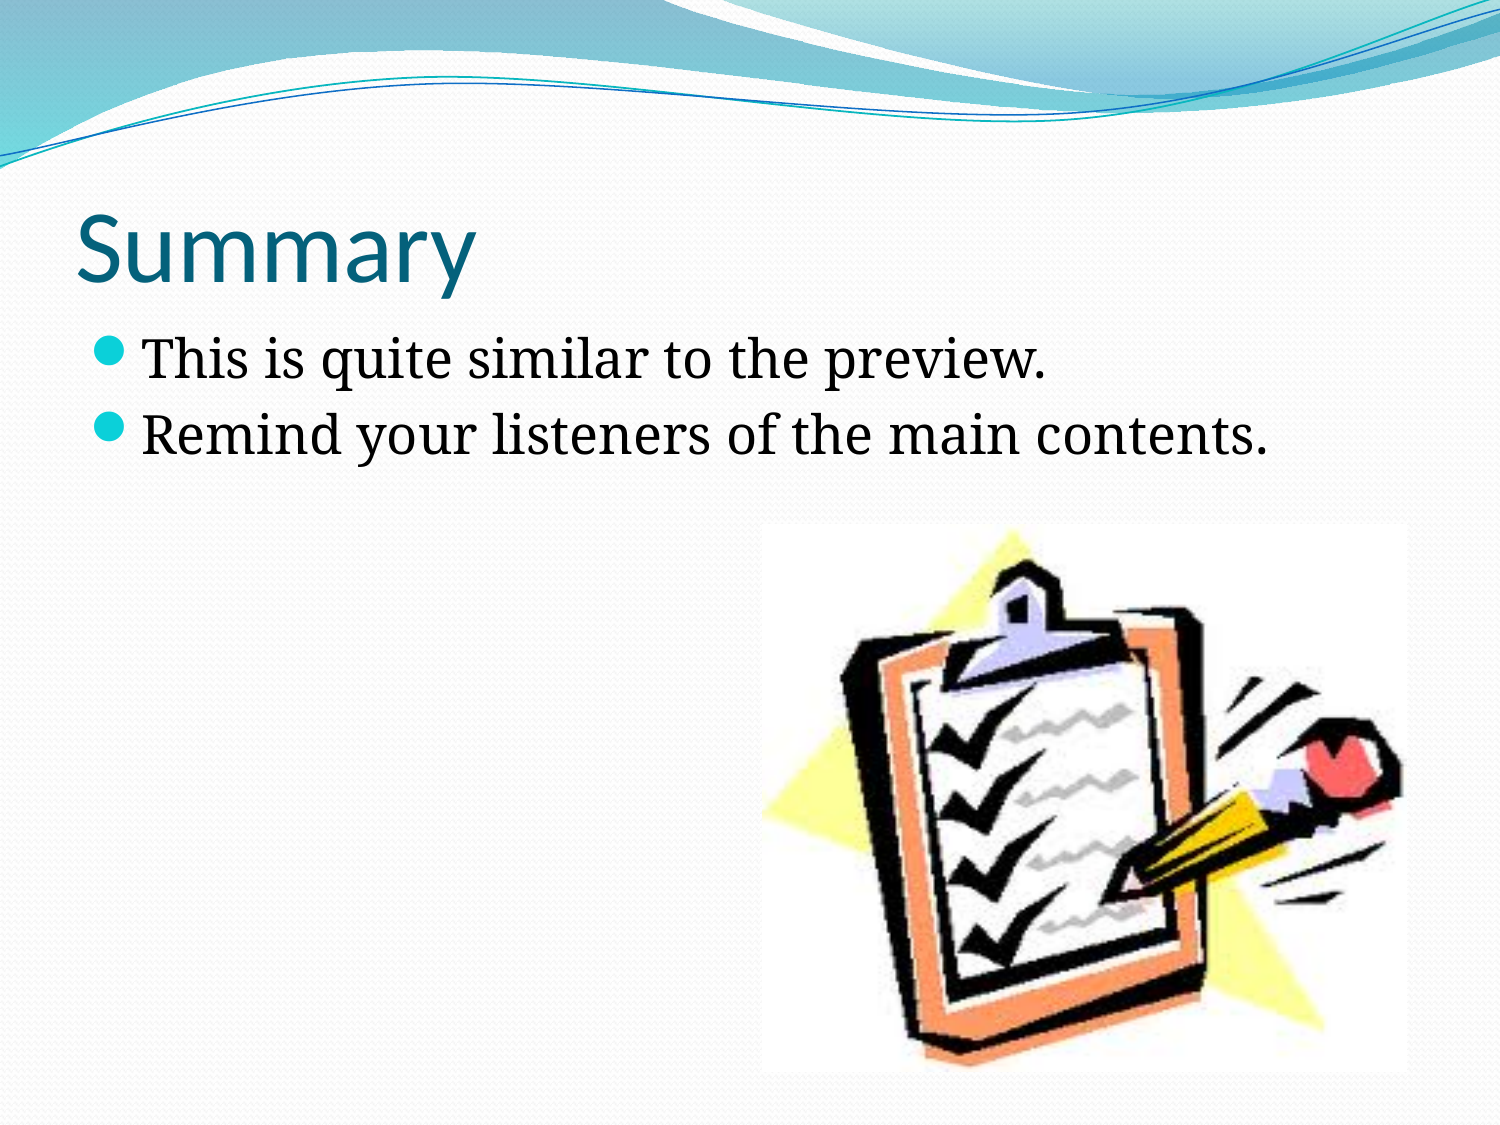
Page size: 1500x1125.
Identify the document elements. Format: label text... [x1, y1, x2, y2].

picture [762, 524, 1407, 1072]
list This is quite similar to the preview. Remind your listeners of the main contents. [75, 317, 1425, 1038]
title Summary [75, 115, 1425, 303]
